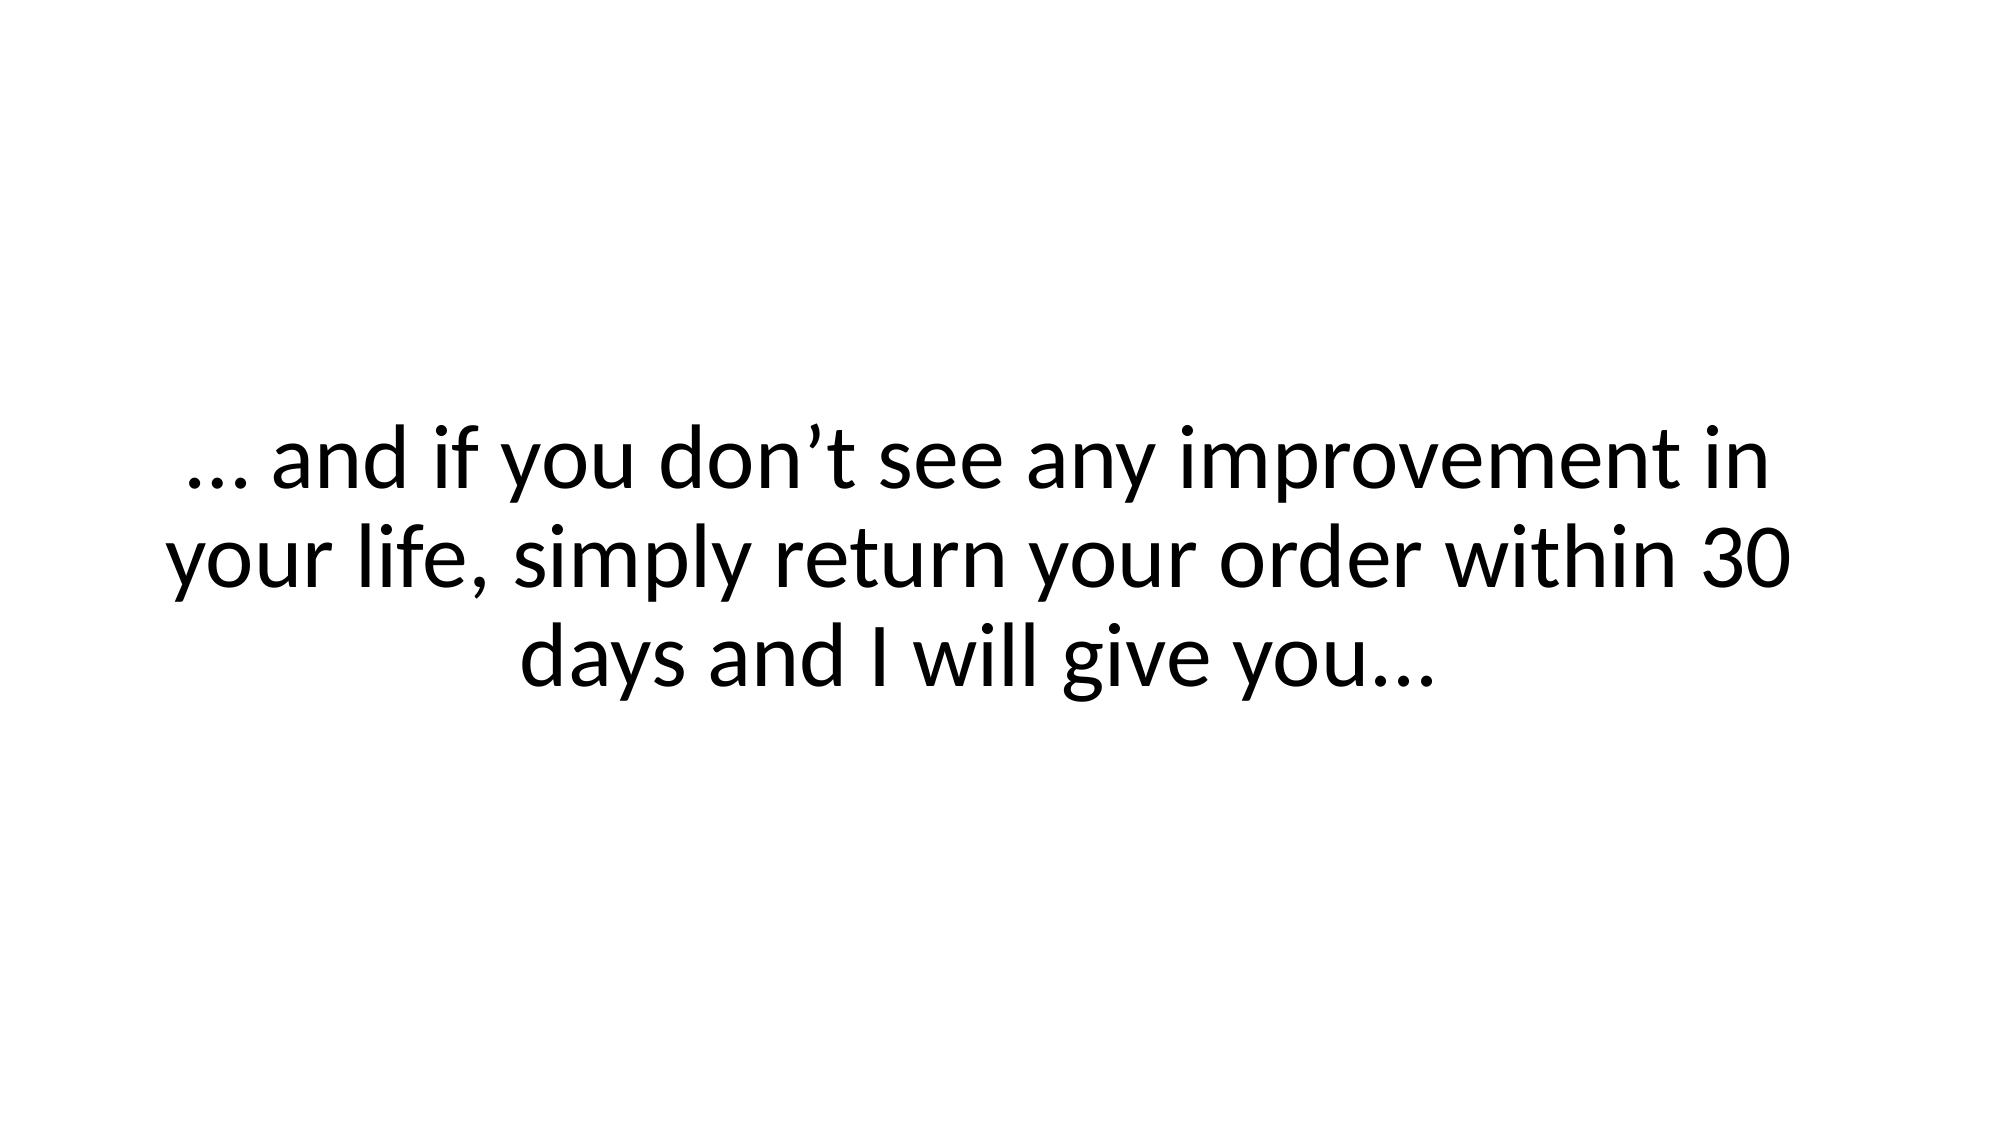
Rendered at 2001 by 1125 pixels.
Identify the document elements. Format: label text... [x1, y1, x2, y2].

list … and if you don’t see any improvement in your life, simply return your order within 30 days and I will give you... [117, 401, 1843, 963]
